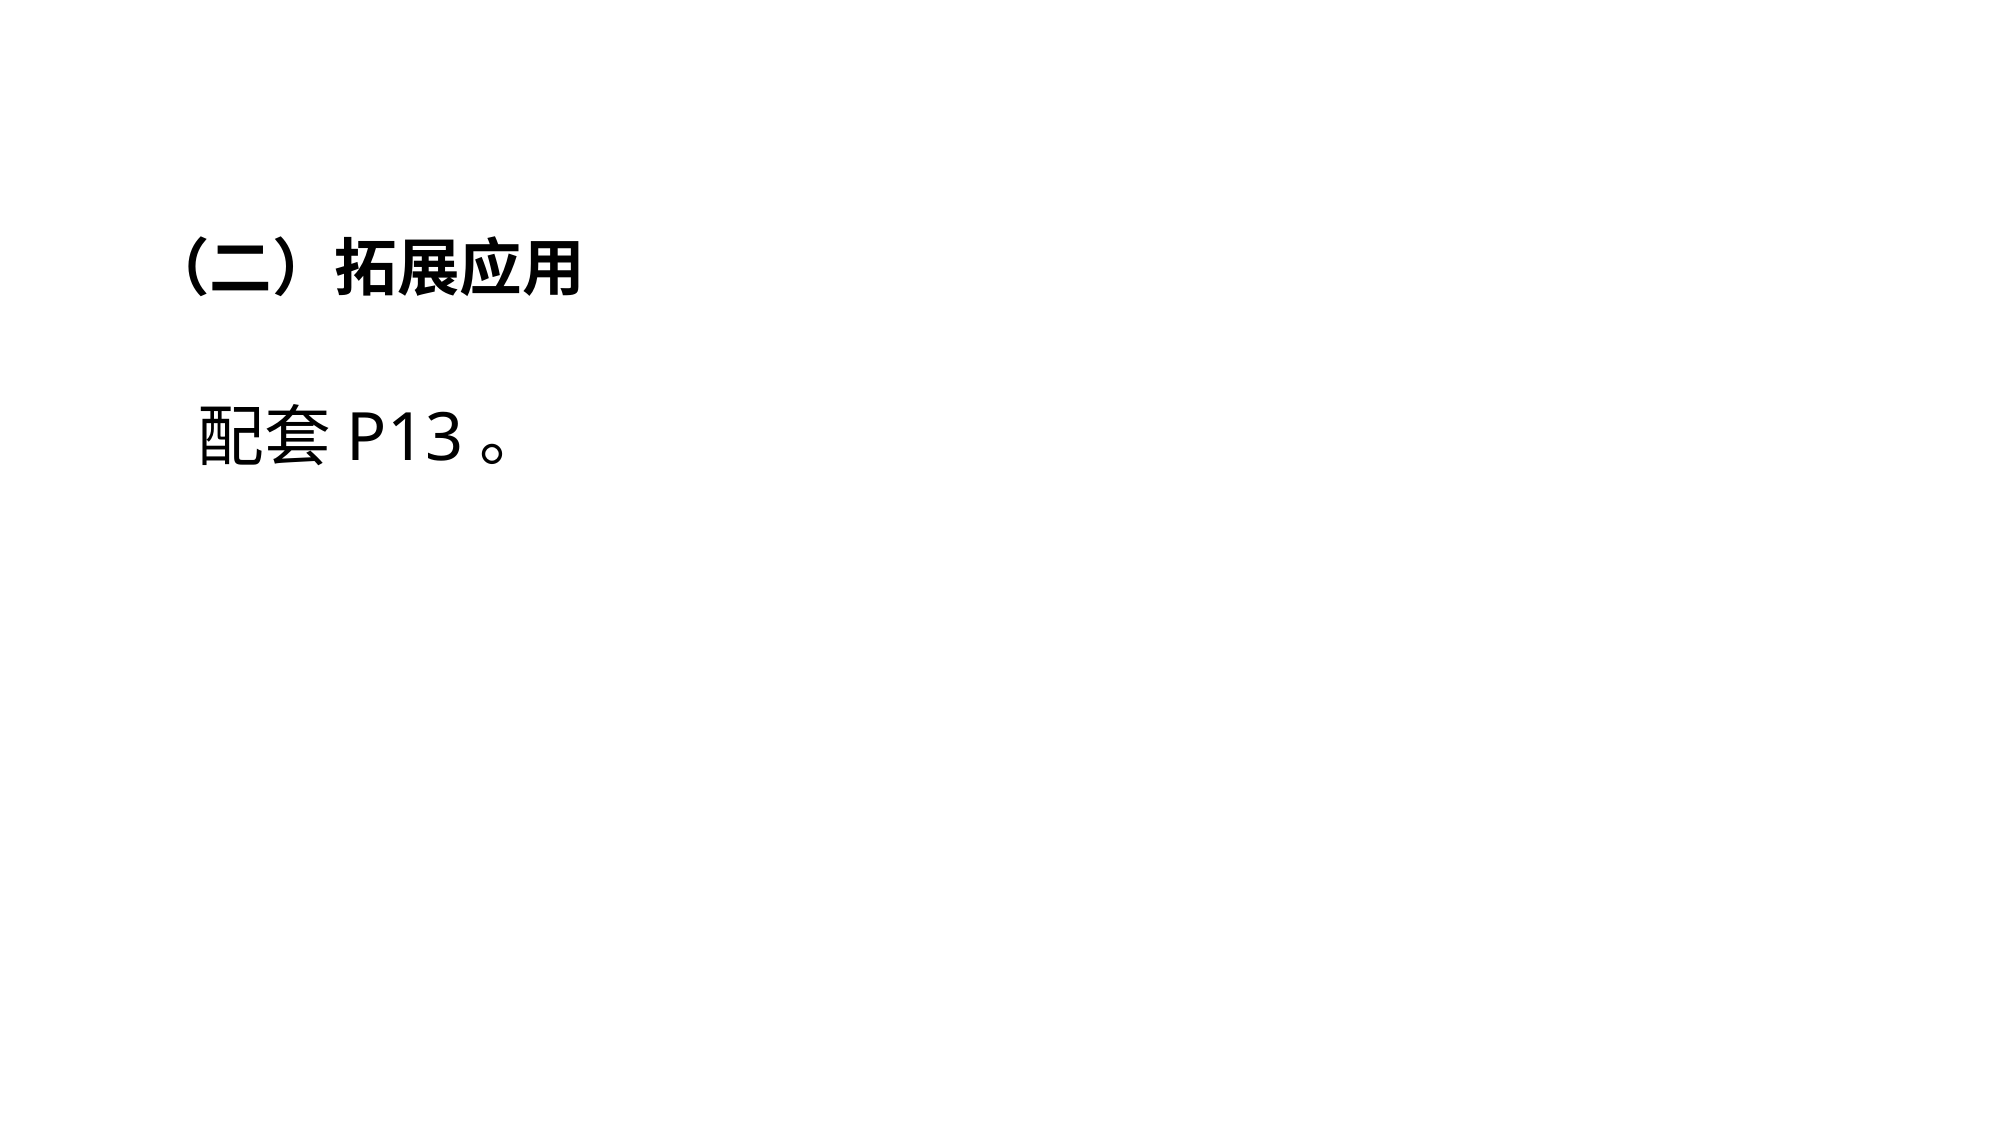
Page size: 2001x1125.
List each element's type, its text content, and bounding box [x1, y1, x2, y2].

text_box （二）拓展应用 [132, 183, 630, 311]
text_box 配套P13。 [182, 386, 610, 482]
